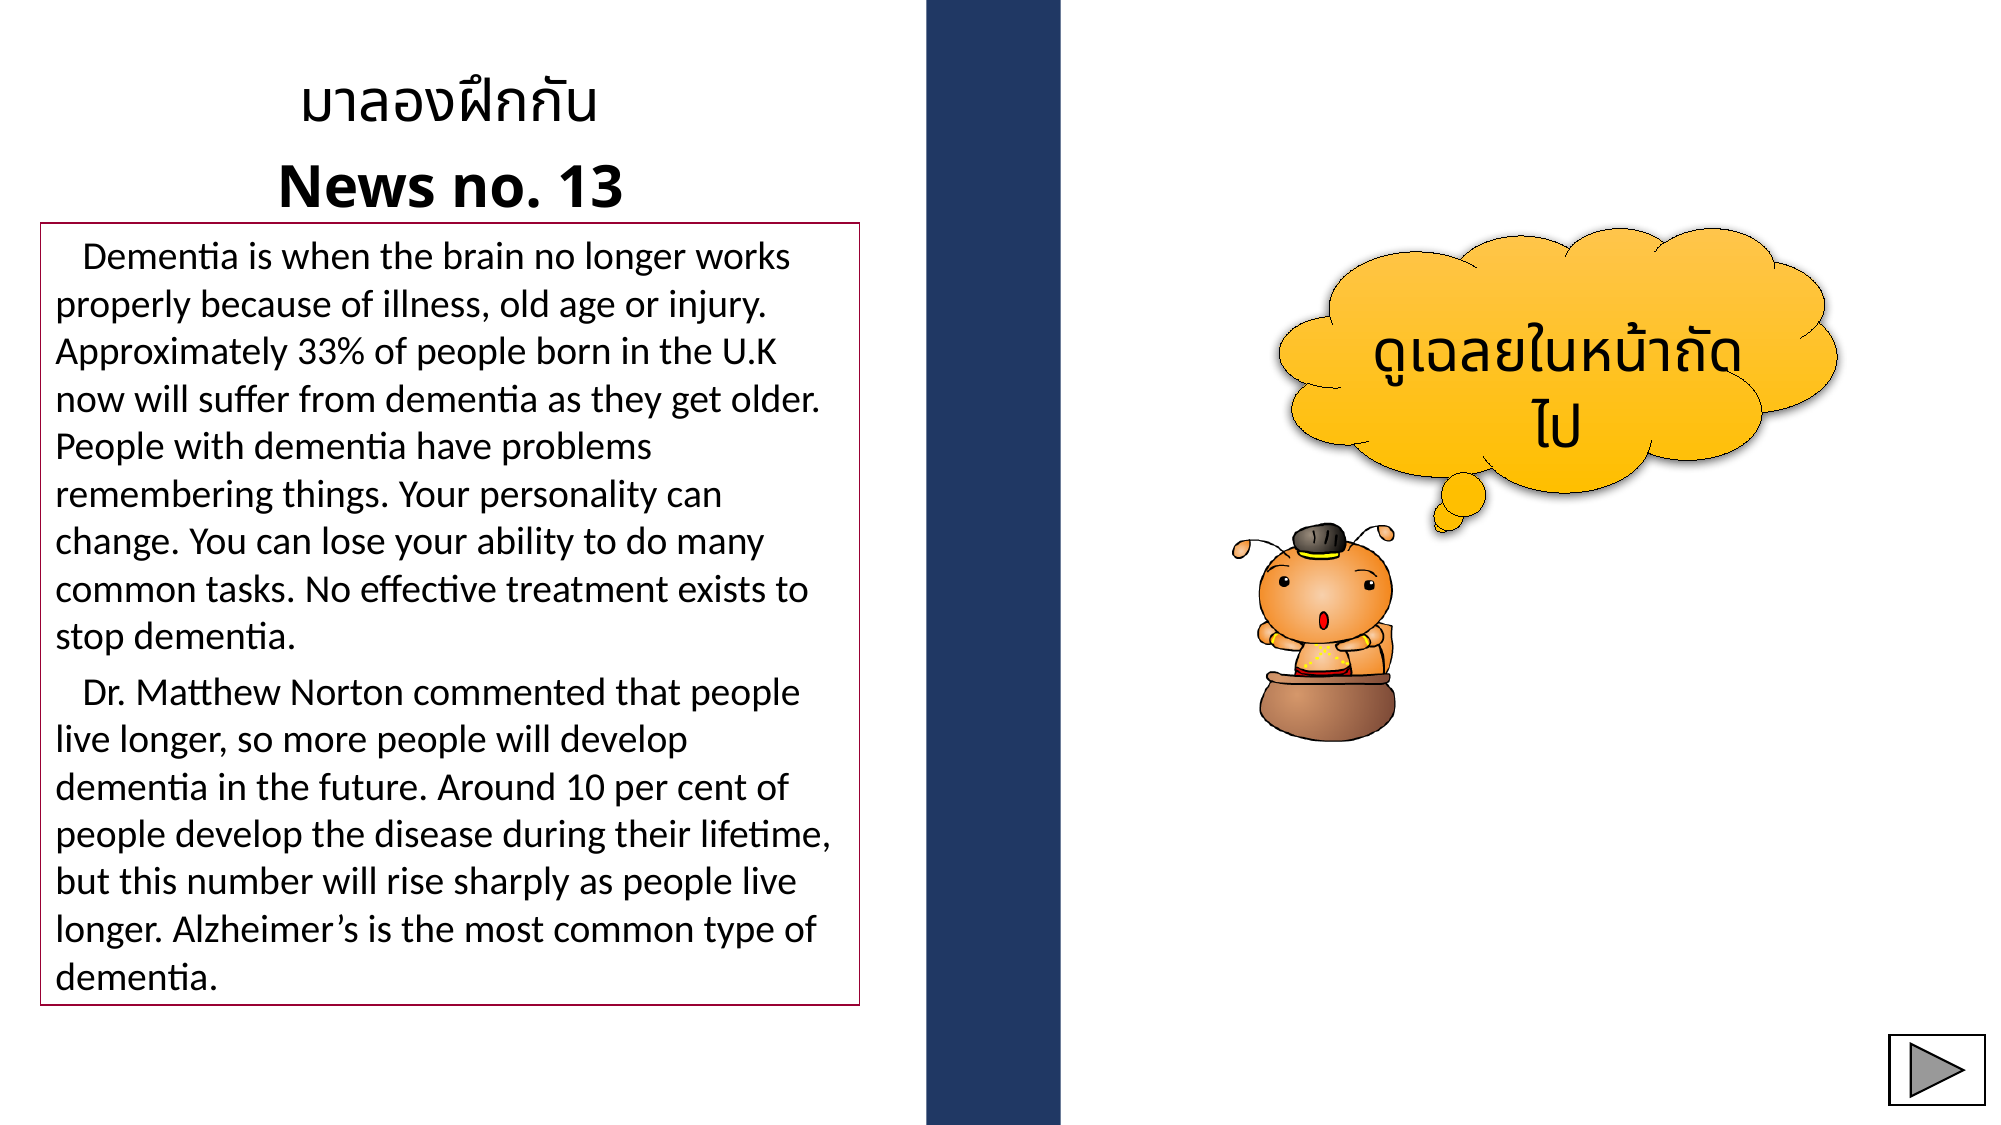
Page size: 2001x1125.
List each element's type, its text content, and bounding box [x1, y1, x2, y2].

text_box [1888, 1034, 1986, 1106]
text_box [1279, 228, 1838, 446]
table_header ดูเฉลยในหน้าถัดไป [1347, 312, 1770, 467]
text_box [1387, 467, 1638, 531]
table_header มาลองฝึกกัน News no. 13 [239, 62, 662, 222]
picture [1200, 492, 1450, 766]
text_box Dementia is when the brain no longer works properly because of illness, old age or injury. Approximately 33% of people born in the U.K now will suffer from dementia as they get older. People with dementia have problems remembering things. Your personality can change. You can lose your ability to do many common tasks. No effective treatment exists to stop dementia. Dr. Matthew Norton commented that people live longer, so more people will develop dementia in the future. Around 10 per cent of people develop the disease during their lifetime, but this number will rise sharply as people live longer. Alzheimer’s is the most common type of dementia. [40, 222, 860, 1006]
text_box [925, 0, 1062, 1125]
